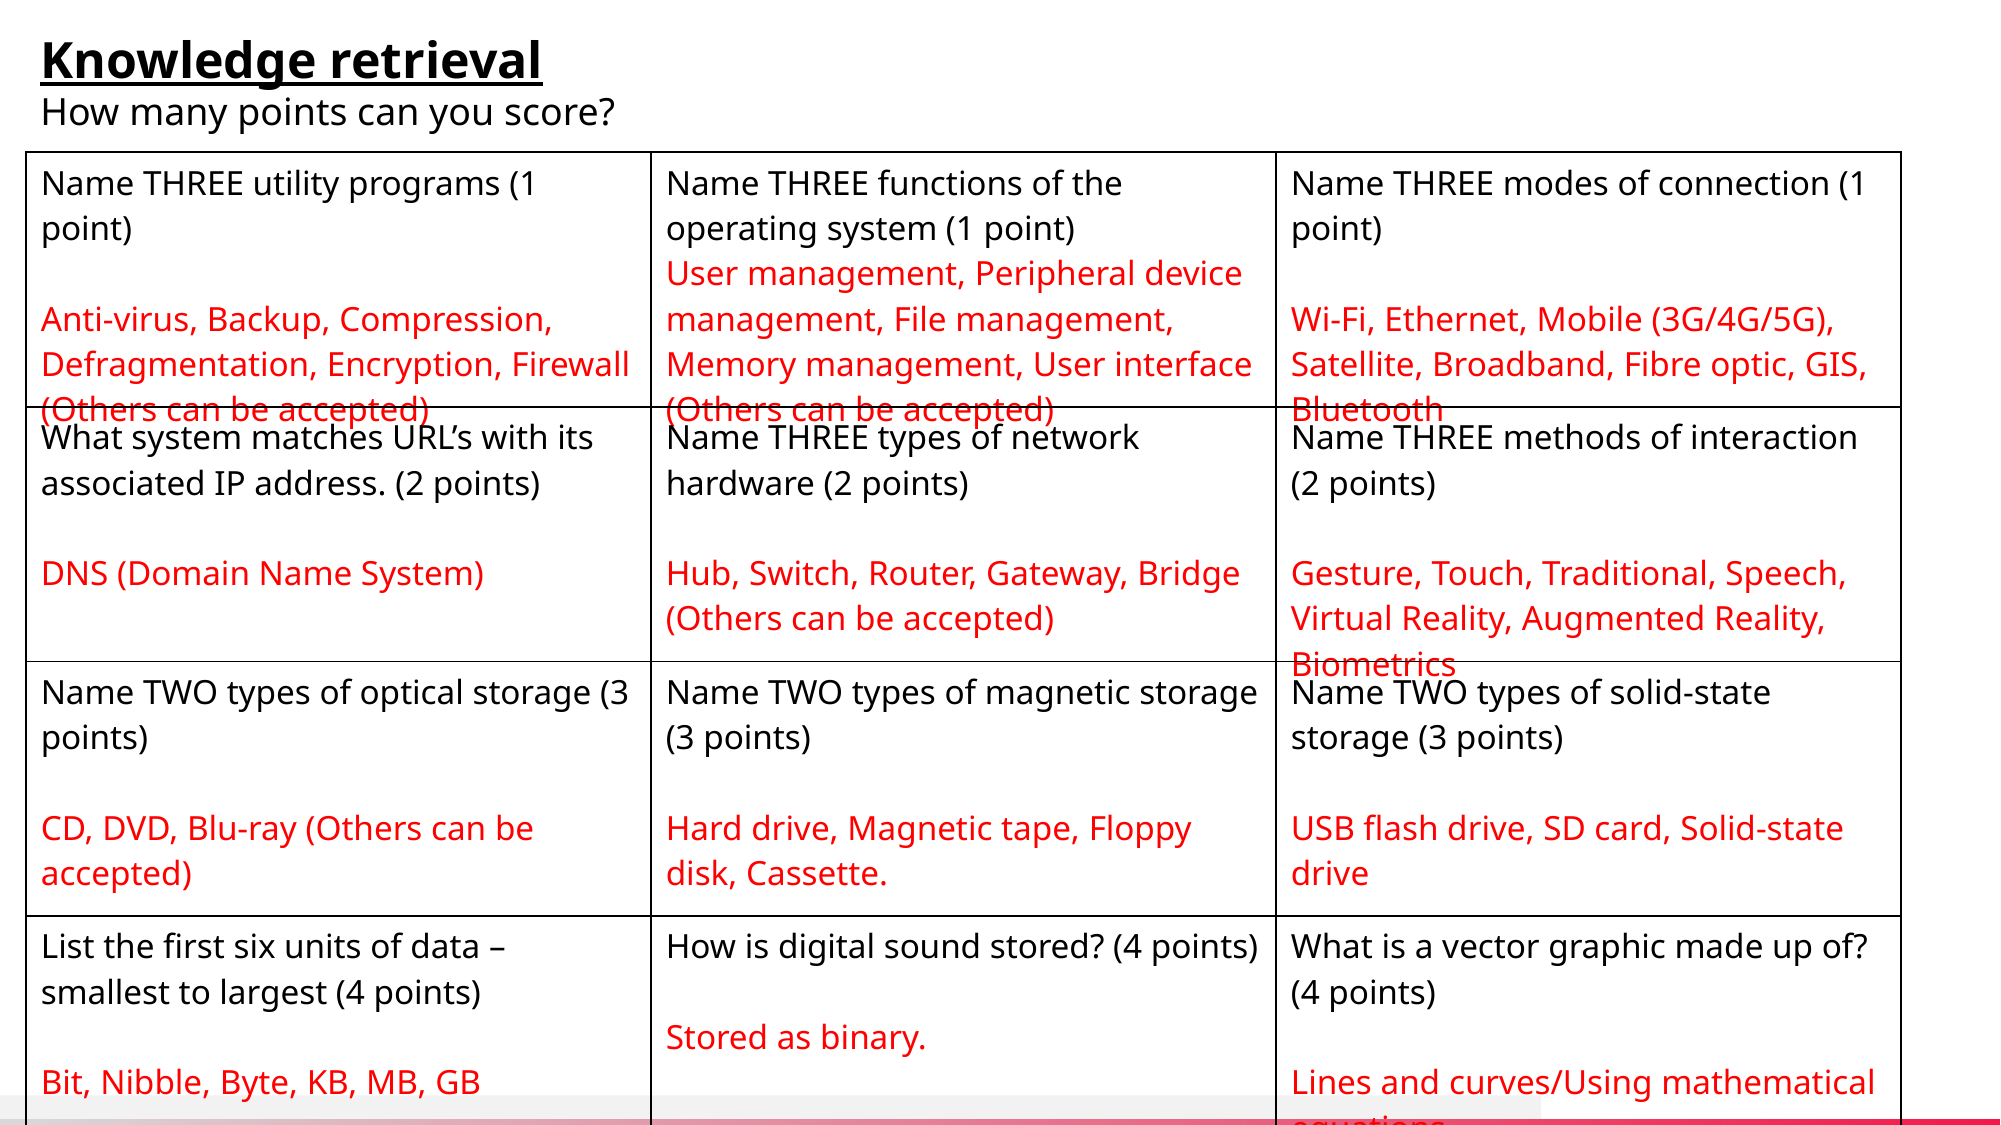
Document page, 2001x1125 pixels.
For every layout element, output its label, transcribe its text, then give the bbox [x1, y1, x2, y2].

table_cell What is a vector graphic made up of? (4 points) Lines and curves/Using mathematical equations. [1277, 917, 1900, 1125]
table_cell Name TWO types of magnetic storage (3 points) Hard drive, Magnetic tape, Floppy disk, Cassette. [652, 662, 1275, 915]
table_header Name THREE functions of the operating system (1 point) User management, Peripheral device management, File management, Memory management, User interface (Others can be accepted) [652, 153, 1275, 406]
text_box Knowledge retrieval How many points can you score? [25, 21, 1095, 141]
table_cell How is digital sound stored? (4 points) Stored as binary. [652, 917, 1275, 1125]
table_cell Name TWO types of solid-state storage (3 points) USB flash drive, SD card, Solid-state drive [1277, 662, 1900, 915]
table_header Name THREE modes of connection (1 point) Wi-Fi, Ethernet, Mobile (3G/4G/5G), Satellite, Broadband, Fibre optic, GIS, Bluetooth [1277, 153, 1900, 406]
table_cell Name TWO types of optical storage (3 points) CD, DVD, Blu-ray (Others can be accepted) [27, 662, 650, 915]
table_header Name THREE utility programs (1 point) Anti-virus, Backup, Compression, Defragmentation, Encryption, Firewall (Others can be accepted) [27, 153, 650, 406]
table_cell What system matches URL’s with its associated IP address. (2 points) DNS (Domain Name System) [27, 408, 650, 661]
table_cell Name THREE types of network hardware (2 points) Hub, Switch, Router, Gateway, Bridge (Others can be accepted) [652, 408, 1275, 661]
table_cell List the first six units of data – smallest to largest (4 points) Bit, Nibble, Byte, KB, MB, GB [27, 917, 650, 1125]
table_cell Name THREE methods of interaction (2 points) Gesture, Touch, Traditional, Speech, Virtual Reality, Augmented Reality, Biometrics [1277, 408, 1900, 661]
